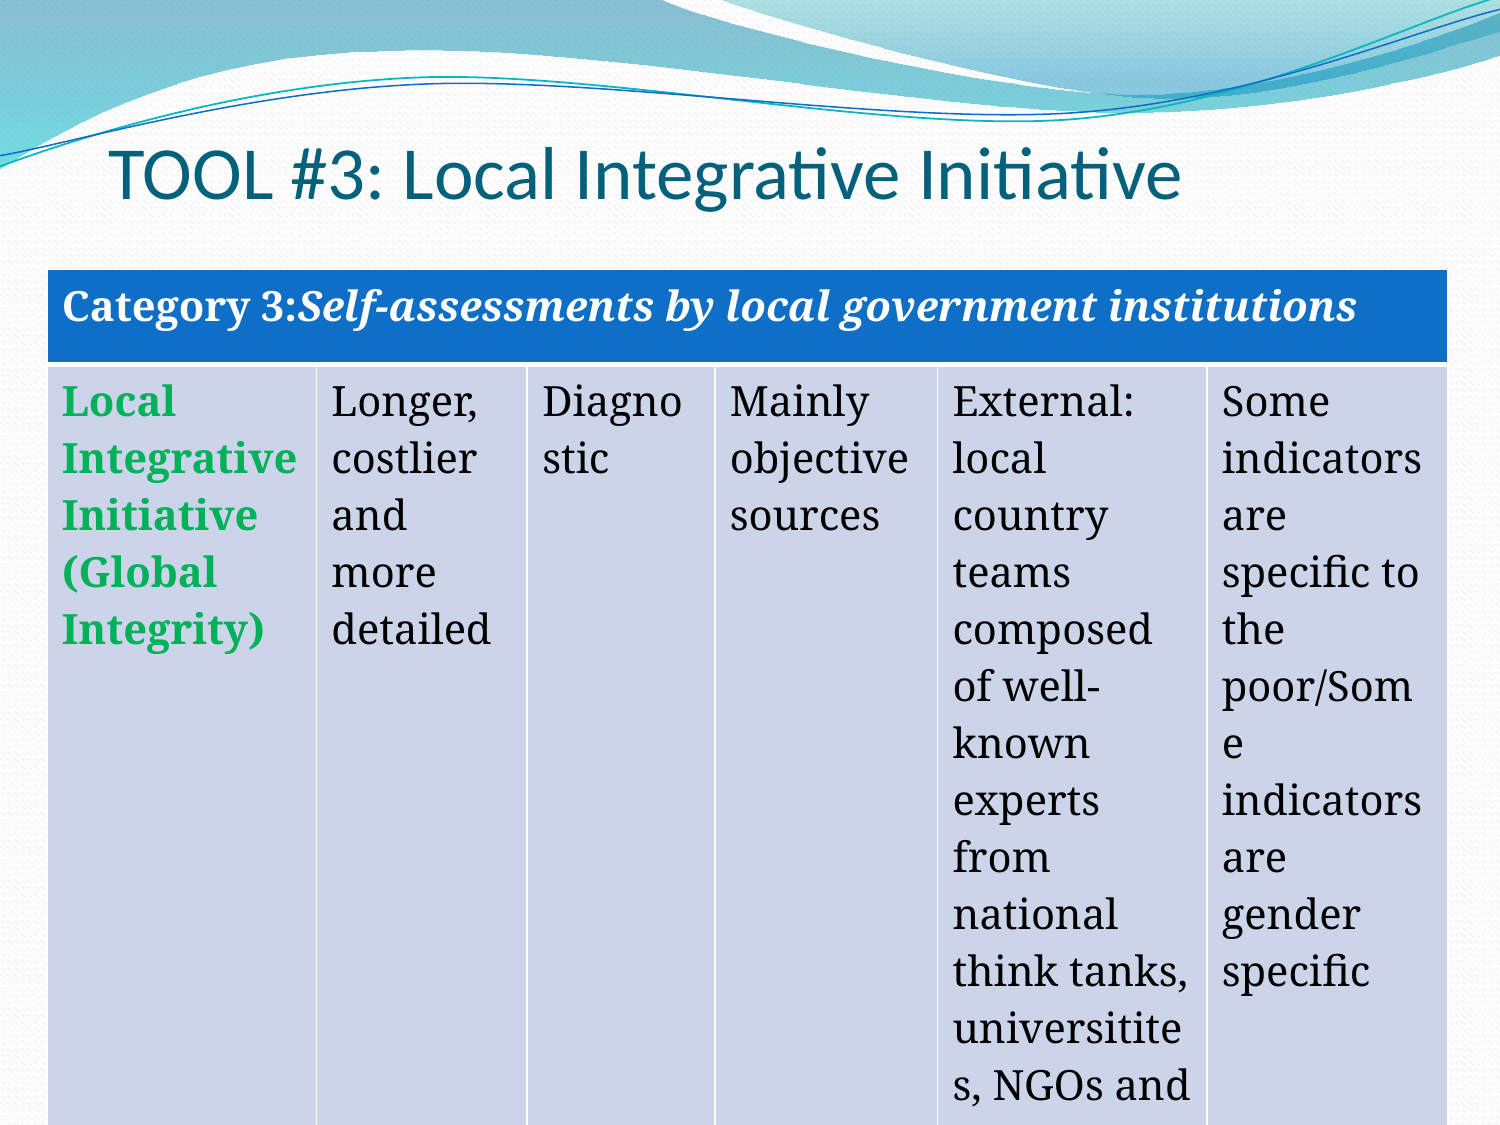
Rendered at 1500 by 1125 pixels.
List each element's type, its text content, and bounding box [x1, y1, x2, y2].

table_cell Some indicators are specific to the poor/Some indicators are gender specific [1208, 367, 1447, 1125]
table_cell Mainly objective sources [716, 367, 937, 1125]
text_box TOOL #3: Local Integrative Initiative [93, 117, 1418, 222]
table_cell External: local country teams composed of well-known experts from national think tanks, universitites, NGOs and media [938, 367, 1206, 1125]
table_cell Diagnostic [528, 367, 714, 1125]
table_header Category 3:Self-assessments by local government institutions [48, 270, 1447, 362]
table_cell Longer, costlier and more detailed [317, 367, 526, 1125]
table_cell Local Integrative Initiative (Global Integrity) [48, 367, 316, 1125]
